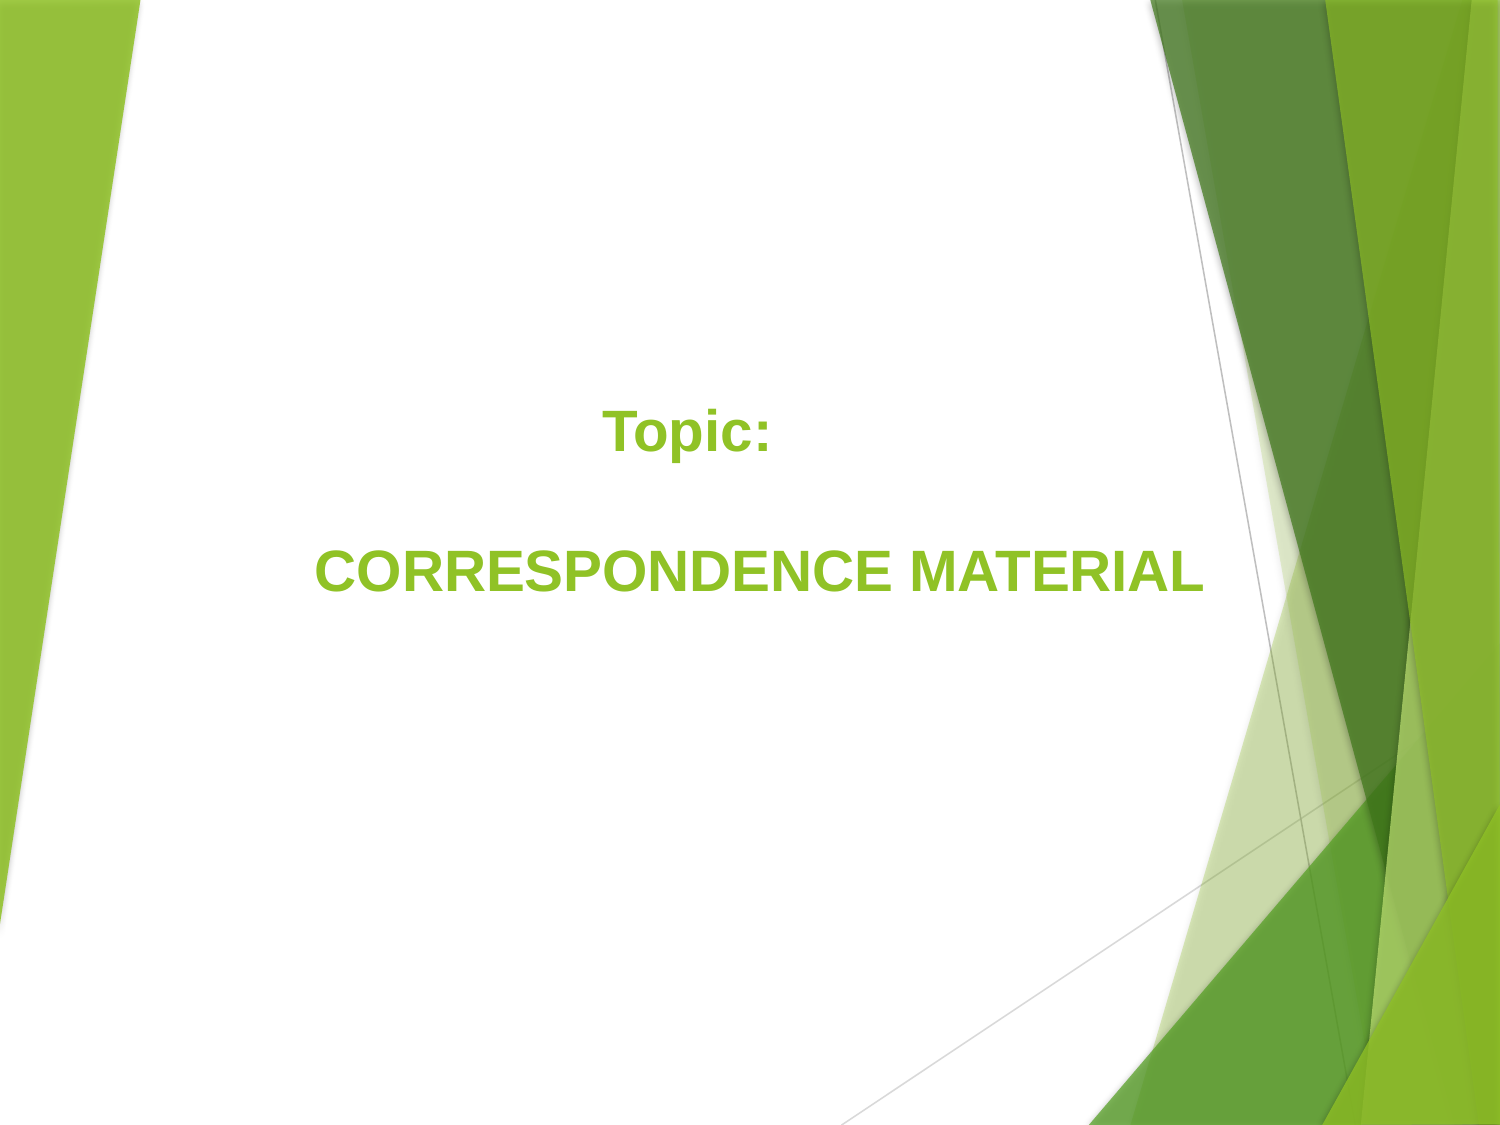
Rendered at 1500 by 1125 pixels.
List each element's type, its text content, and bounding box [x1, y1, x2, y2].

title Topic: CORRESPONDENCE MATERIAL [112, 224, 1263, 750]
